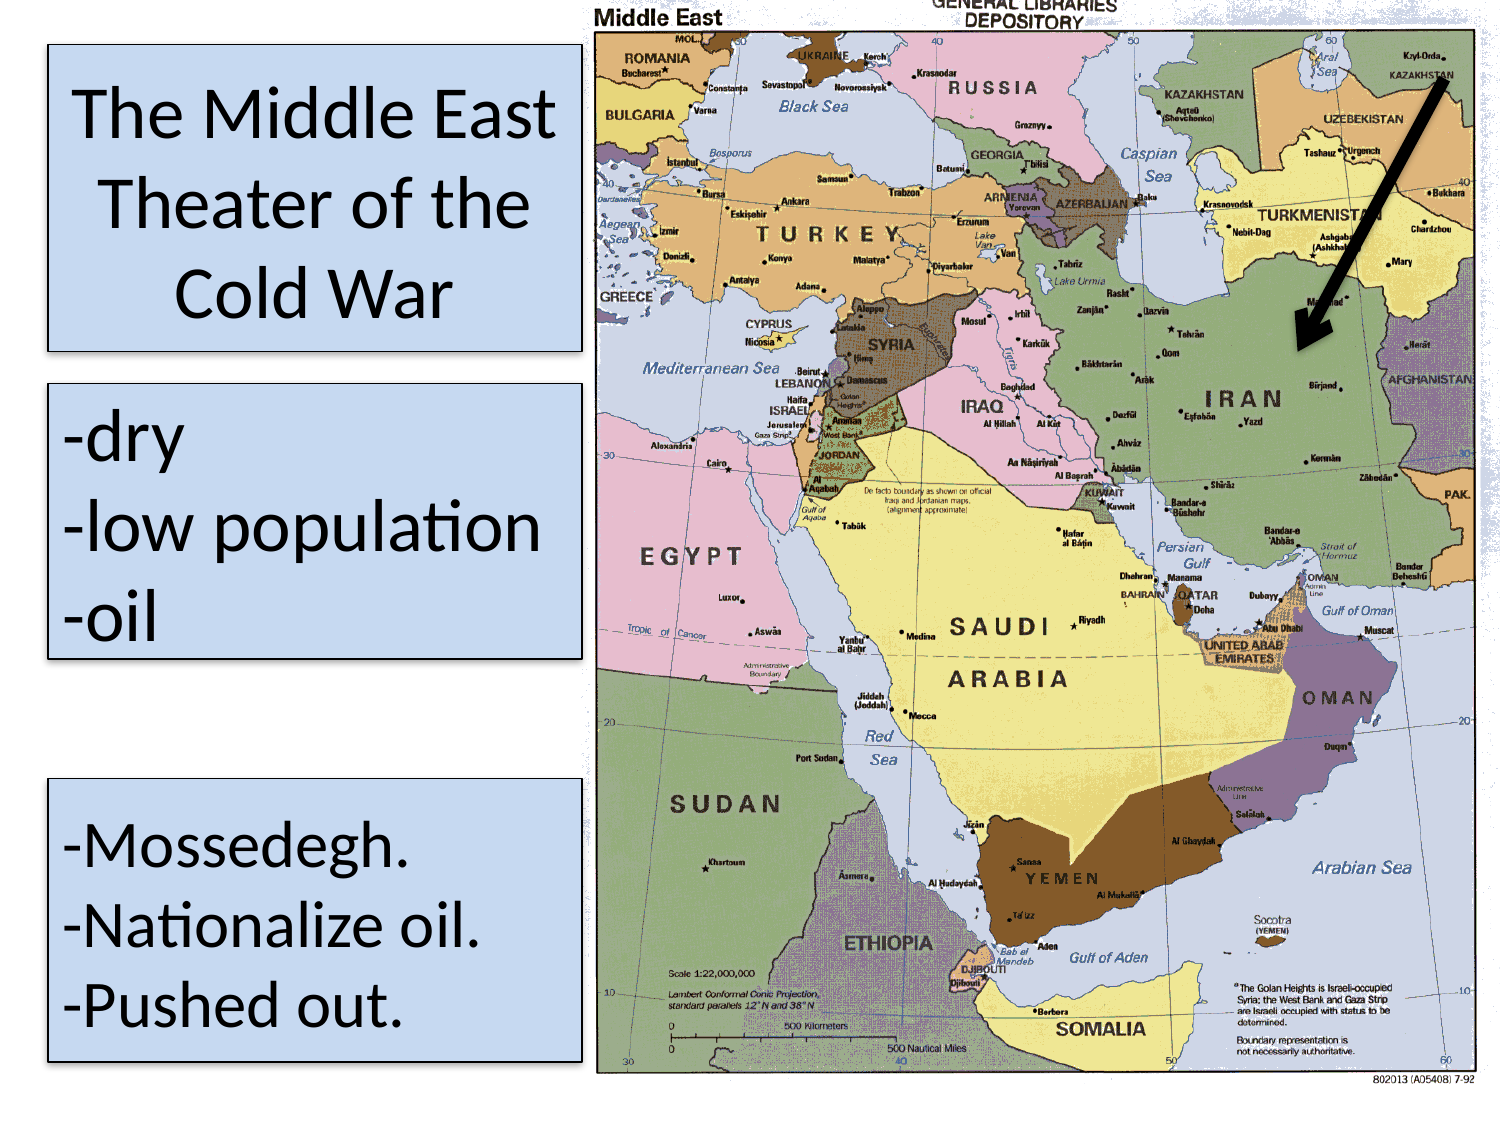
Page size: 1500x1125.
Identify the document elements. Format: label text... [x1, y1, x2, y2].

text_box The Middle East Theater of the Cold War [47, 44, 576, 352]
picture [581, 0, 1500, 1093]
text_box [1297, 78, 1445, 352]
text_box -dry -low population -oil [47, 383, 576, 660]
text_box -Mossedegh. -Nationalize oil. -Pushed out. [47, 778, 576, 1063]
